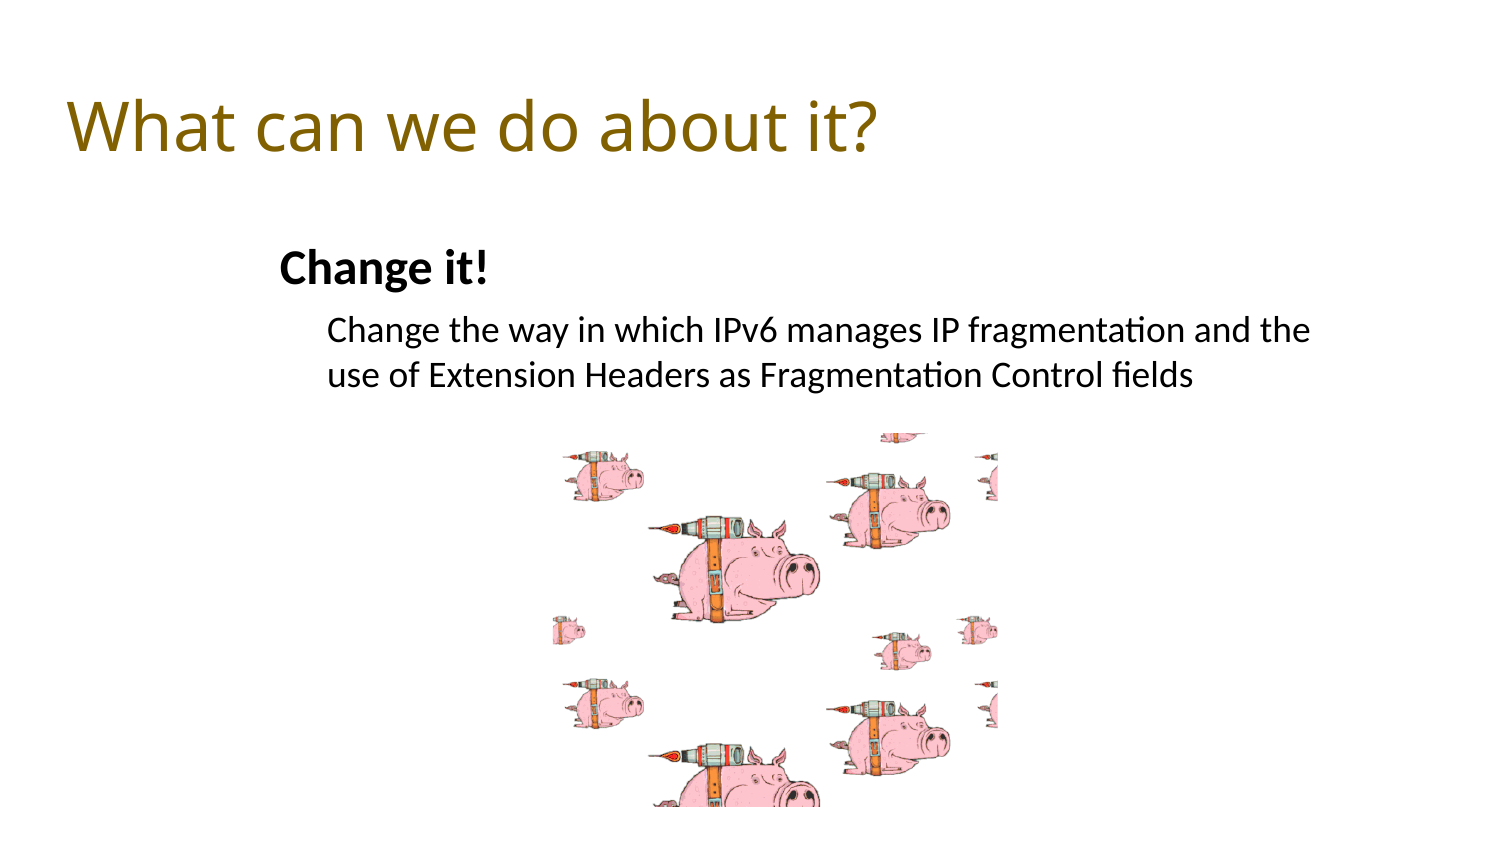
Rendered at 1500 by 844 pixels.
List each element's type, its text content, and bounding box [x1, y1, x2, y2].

list Change it! [264, 226, 1236, 762]
title What can we do about it? [51, 48, 1086, 212]
picture [552, 433, 998, 807]
text_box Change the way in which IPv6 manages IP fragmentation and the use of Extension Headers as Fragmentation Control fields [312, 297, 1358, 402]
